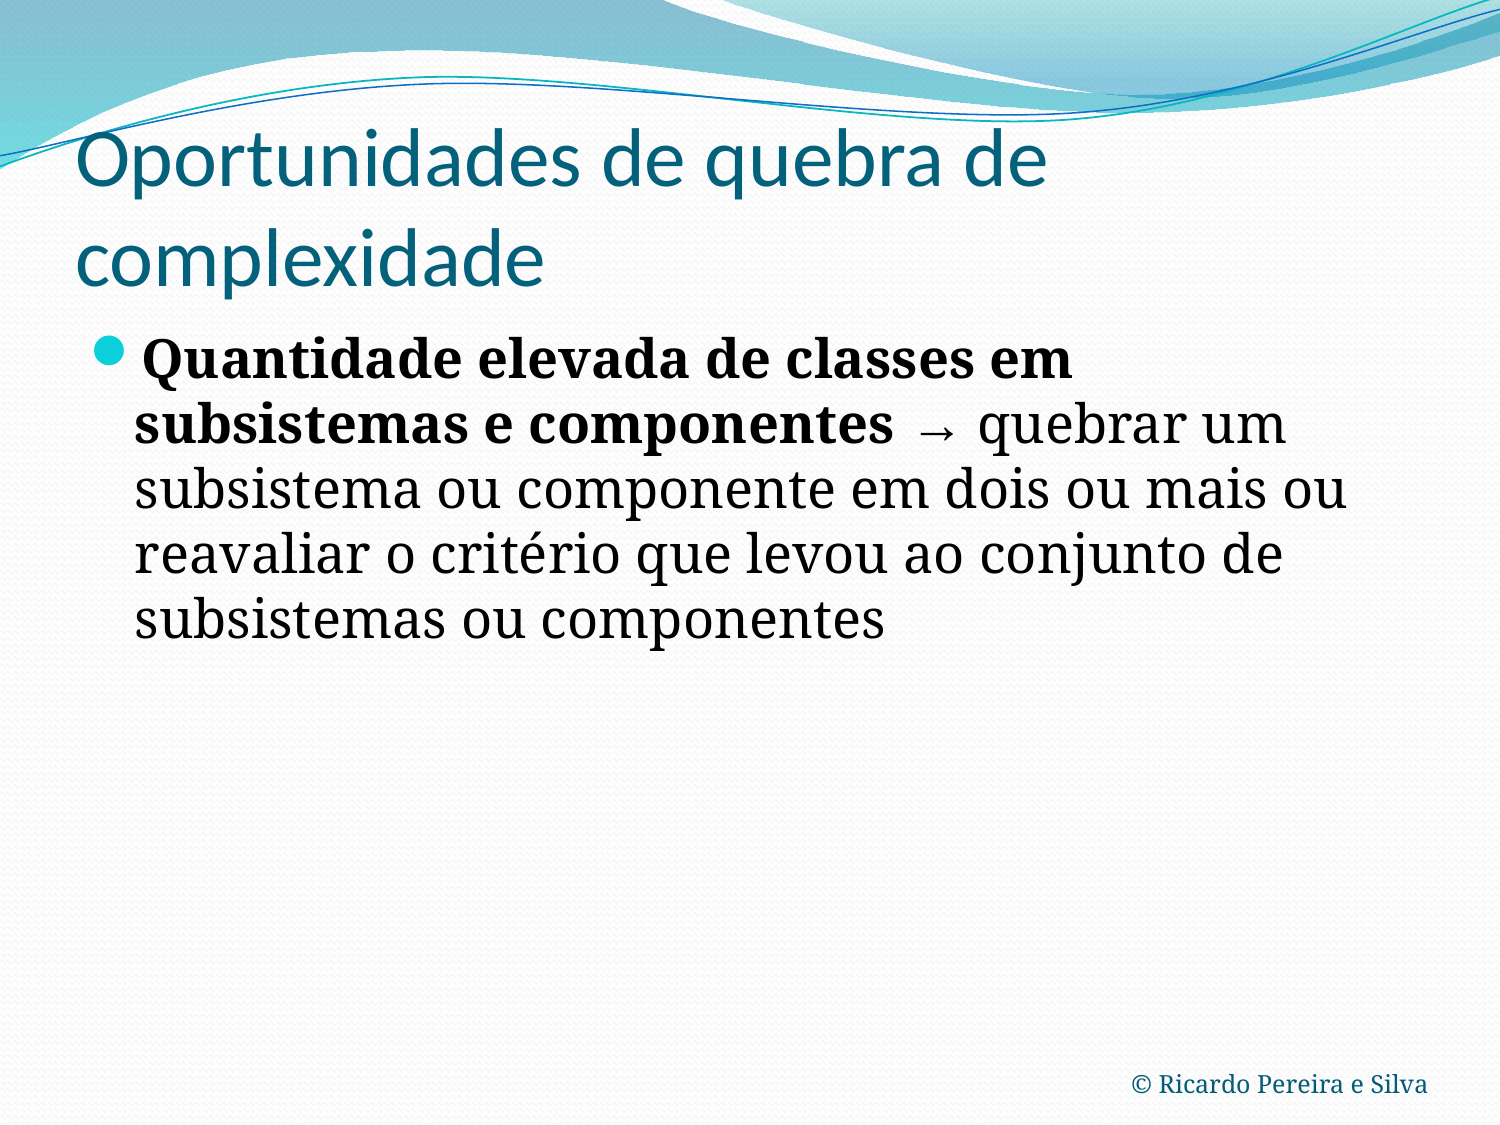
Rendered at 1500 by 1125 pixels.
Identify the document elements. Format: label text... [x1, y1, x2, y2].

title Oportunidades de quebra de complexidade [75, 115, 1425, 303]
footer © Ricardo Pereira e Silva [1101, 1042, 1429, 1103]
list Quantidade elevada de classes em subsistemas e componentes → quebrar um subsistema ou componente em dois ou mais ou reavaliar o critério que levou ao conjunto de subsistemas ou componentes [75, 317, 1425, 1038]
